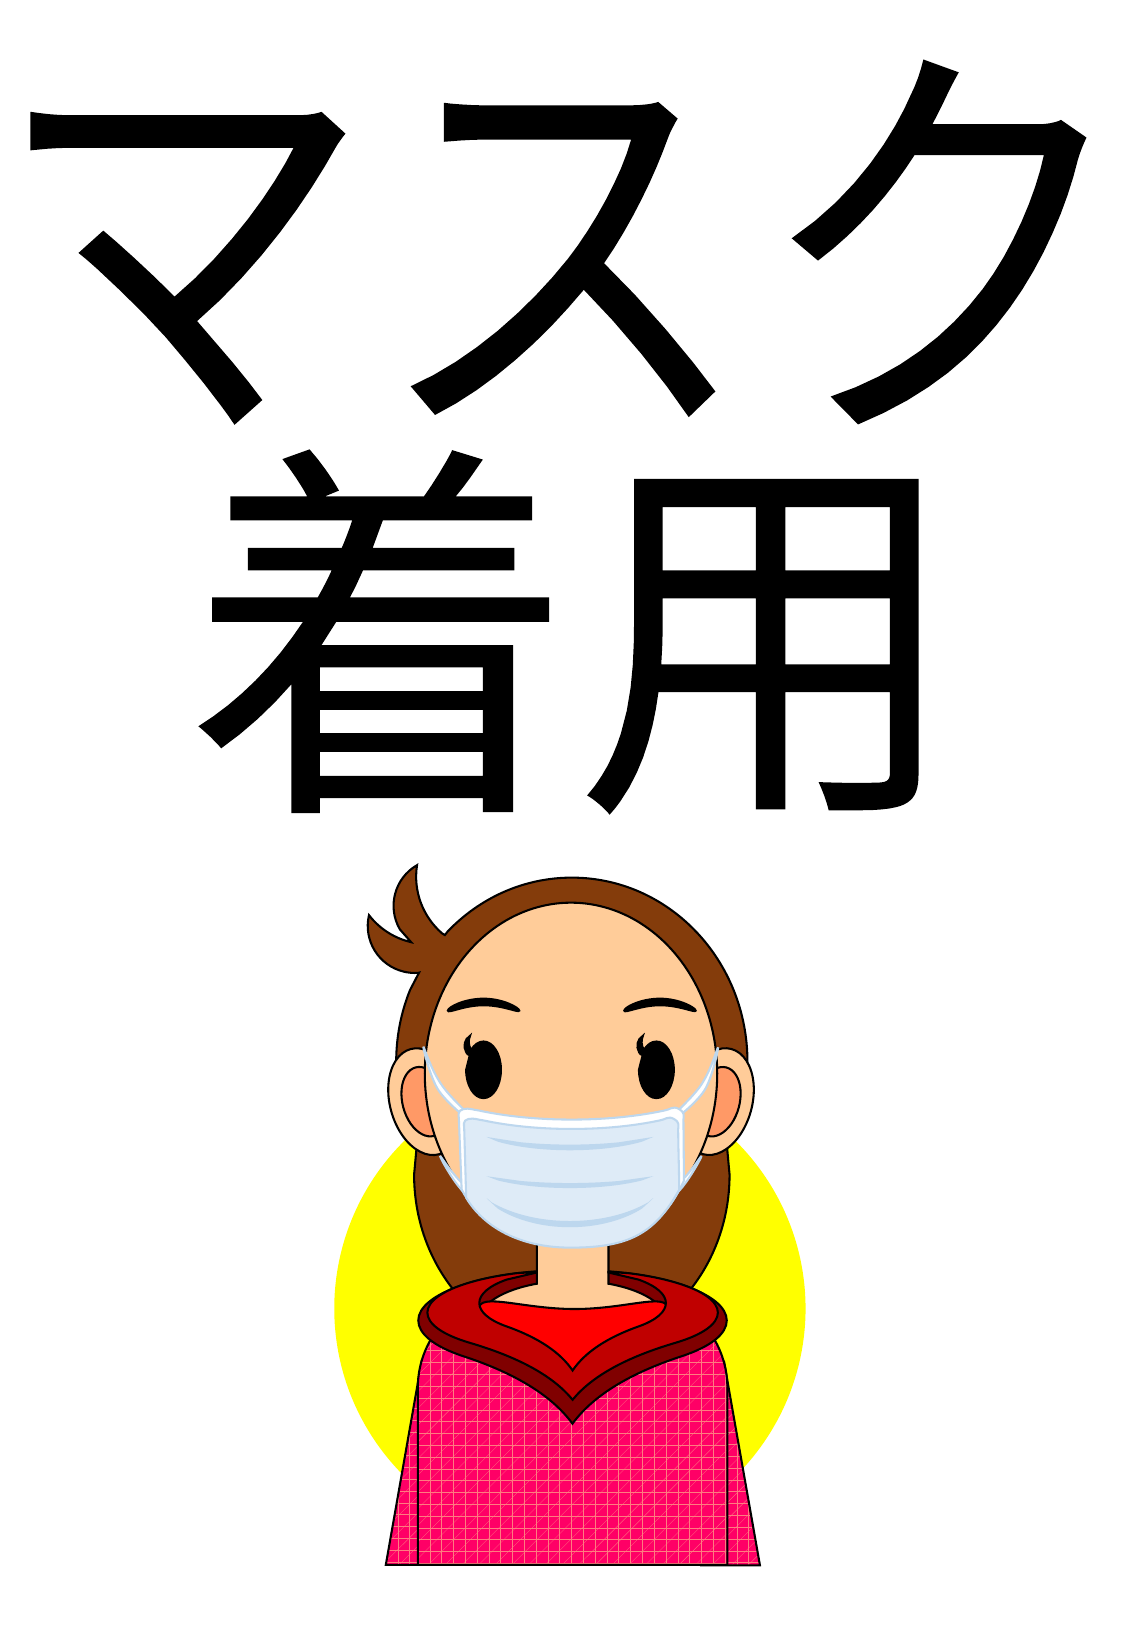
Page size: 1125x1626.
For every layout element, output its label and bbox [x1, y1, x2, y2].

text_box [30, 59, 1087, 816]
text_box [333, 864, 806, 1566]
